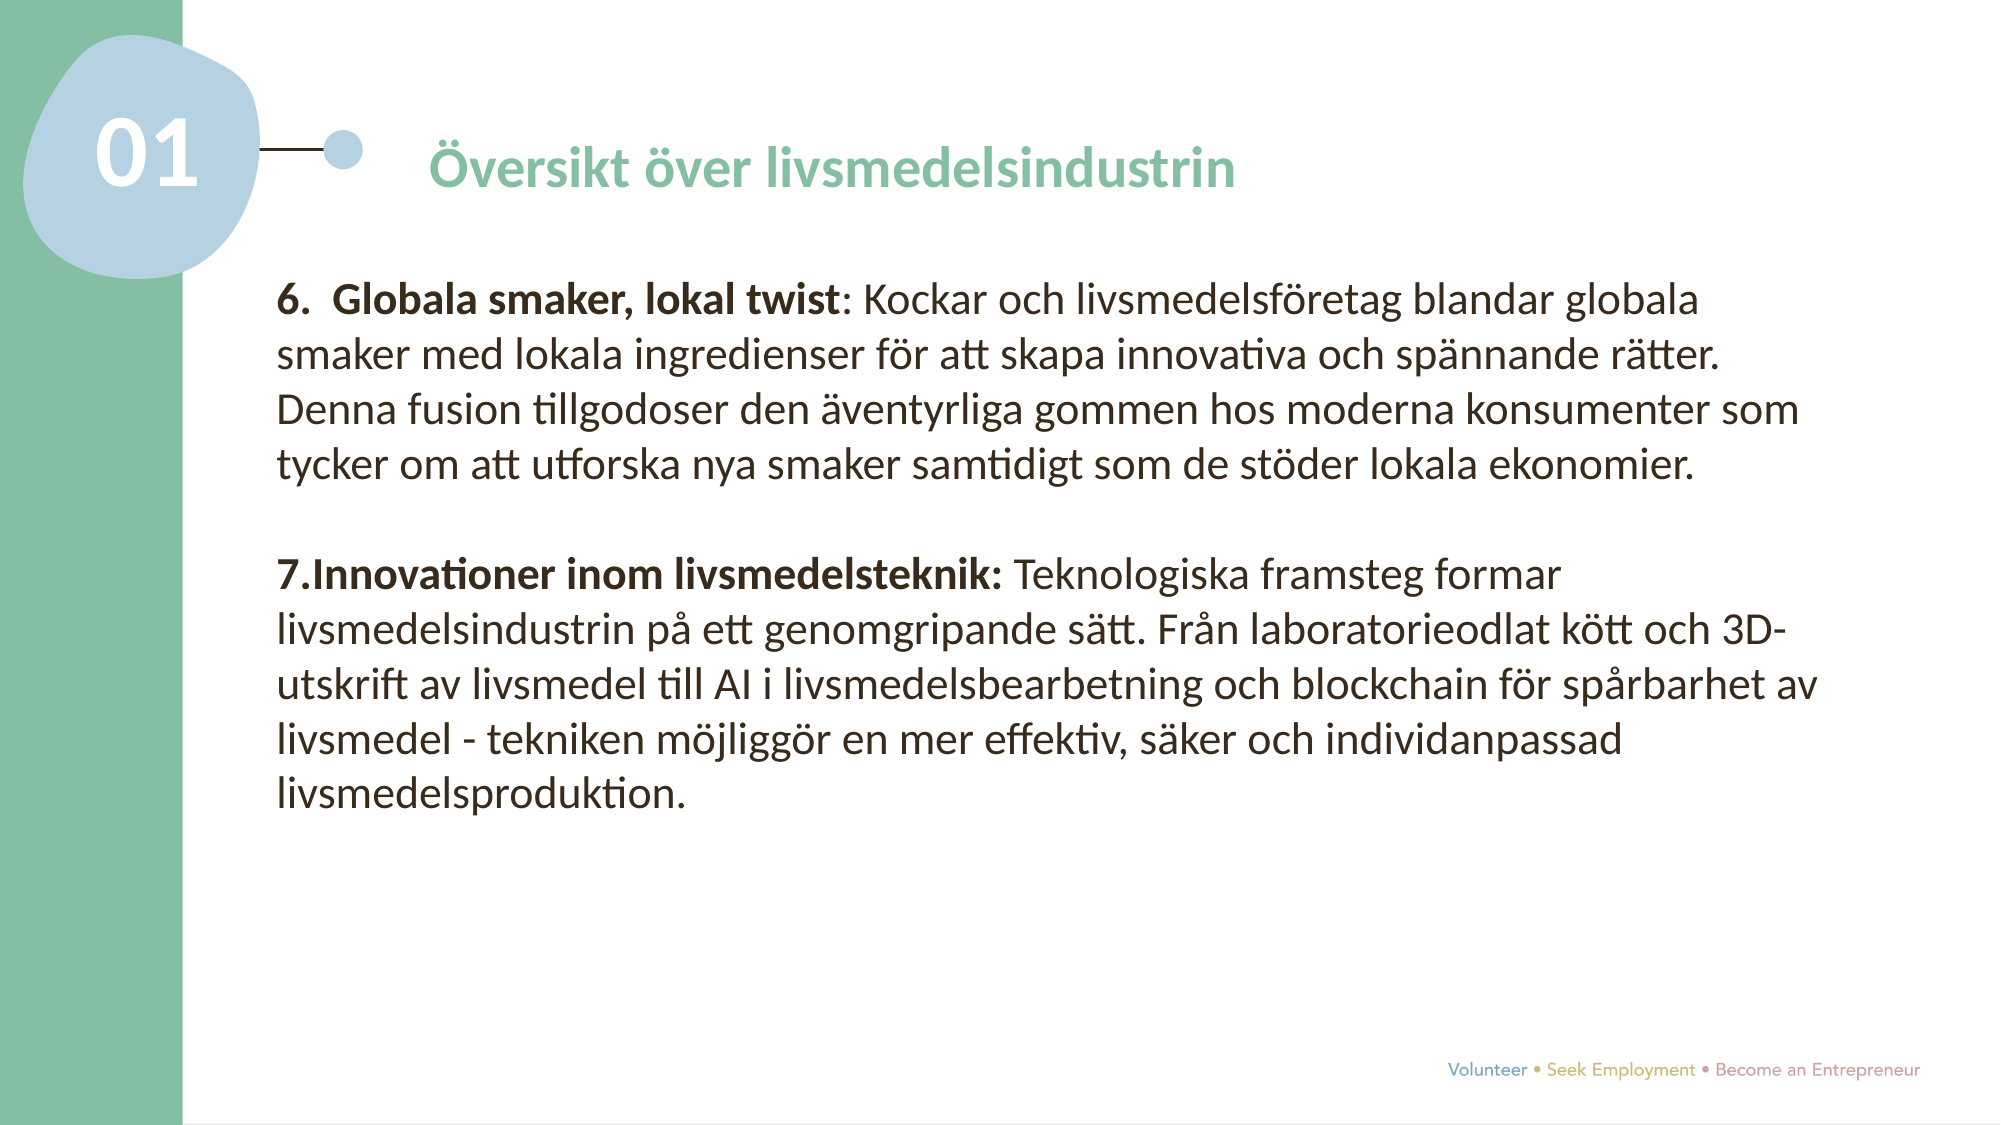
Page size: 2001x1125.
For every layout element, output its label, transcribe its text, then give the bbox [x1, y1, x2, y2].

text_box 6. Globala smaker, lokal twist: Kockar och livsmedelsföretag blandar globala smaker med lokala ingredienser för att skapa innovativa och spännande rätter. Denna fusion tillgodoser den äventyrliga gommen hos moderna konsumenter som tycker om att utforska nya smaker samtidigt som de stöder lokala ekonomier. Innovationer inom livsmedelsteknik: Teknologiska framsteg formar livsmedelsindustrin på ett genomgripande sätt. Från laboratorieodlat kött och 3D-utskrift av livsmedel till AI i livsmedelsbearbetning och blockchain för spårbarhet av livsmedel - tekniken möjliggör en mer effektiv, säker och individanpassad livsmedelsproduktion. [261, 261, 1844, 981]
text_box [0, 0, 184, 1125]
text_box 01 [21, 88, 275, 230]
text_box [308, 246, 1907, 452]
text_box Översikt över livsmedelsindustrin [414, 108, 1675, 215]
text_box [55, 35, 249, 88]
text_box [34, 230, 234, 280]
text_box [110, 129, 363, 170]
picture [1418, 1046, 1971, 1103]
